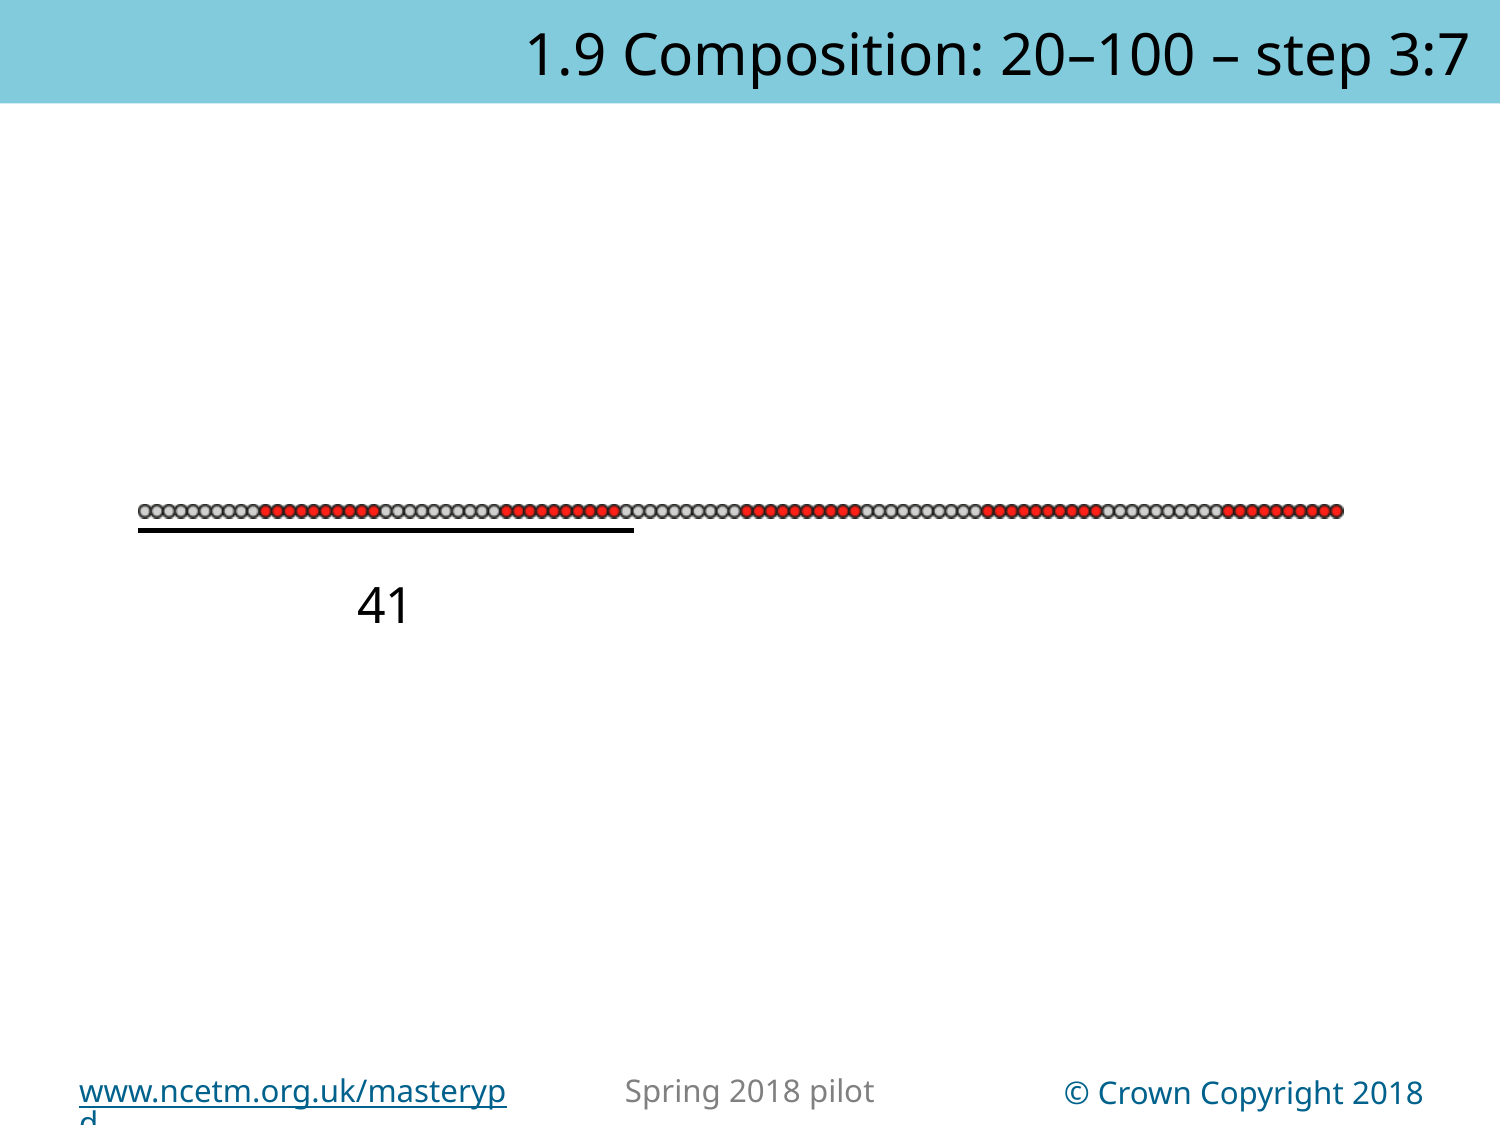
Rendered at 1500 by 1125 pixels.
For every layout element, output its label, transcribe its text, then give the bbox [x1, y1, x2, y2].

text_box 41 [334, 565, 438, 641]
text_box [138, 504, 1344, 520]
list 1.9 Composition: 20–100 – step 3:7 [0, 0, 1500, 104]
